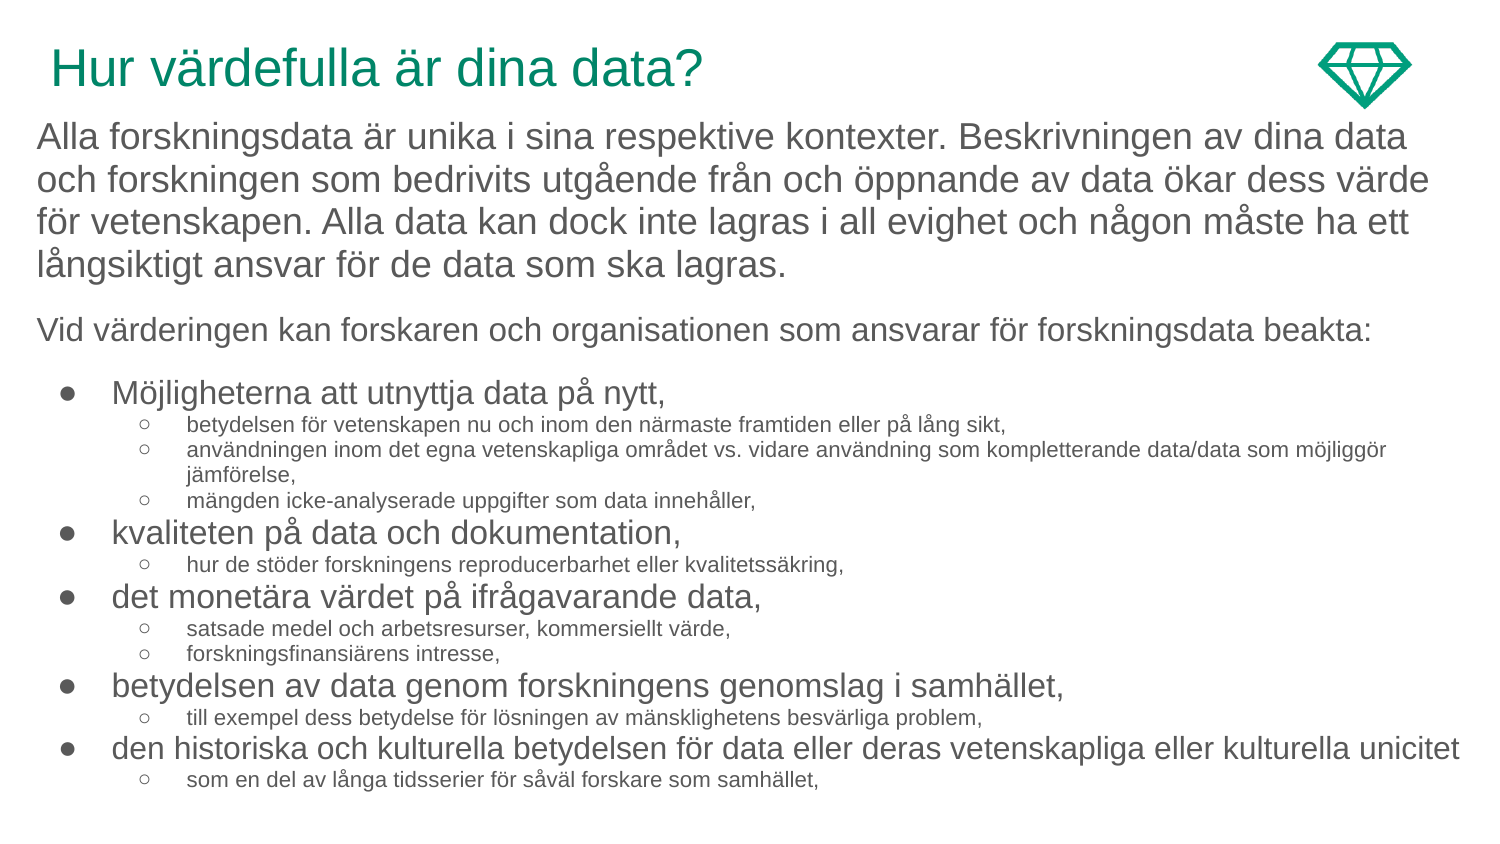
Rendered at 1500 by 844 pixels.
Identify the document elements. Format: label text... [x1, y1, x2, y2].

list Alla forskningsdata är unika i sina respektive kontexter. Beskrivningen av dina data och forskningen som bedrivits utgående från och öppnande av data ökar dess värde för vetenskapen. Alla data kan dock inte lagras i all evighet och någon måste ha ett långsiktigt ansvar för de data som ska lagras. Vid värderingen kan forskaren och organisationen som ansvarar för forskningsdata beakta: Möjligheterna att utnyttja data på nytt, betydelsen för vetenskapen nu och inom den närmaste framtiden eller på lång sikt, användningen inom det egna vetenskapliga området vs. vidare användning som kompletterande data/data som möjliggör jämförelse, mängden icke-analyserade uppgifter som data innehåller, kvaliteten på data och dokumentation, hur de stöder forskningens reproducerbarhet eller kvalitetssäkring, det monetära värdet på ifrågavarande data, satsade medel och arbetsresurser, kommersiellt värde, forskningsfinansiärens intresse, betydelsen av data genom forskningens genomslag i samhället, till exempel dess betydelse för lösningen av mänsklighetens besvärliga problem, den historiska och kulturella betydelsen för data eller deras vetenskapliga eller kulturella unicitet som en del av långa tidsserier för såväl forskare som samhället, [21, 100, 1488, 725]
picture [1314, 26, 1415, 122]
title Hur värdefulla är dina data? [35, 18, 1433, 100]
